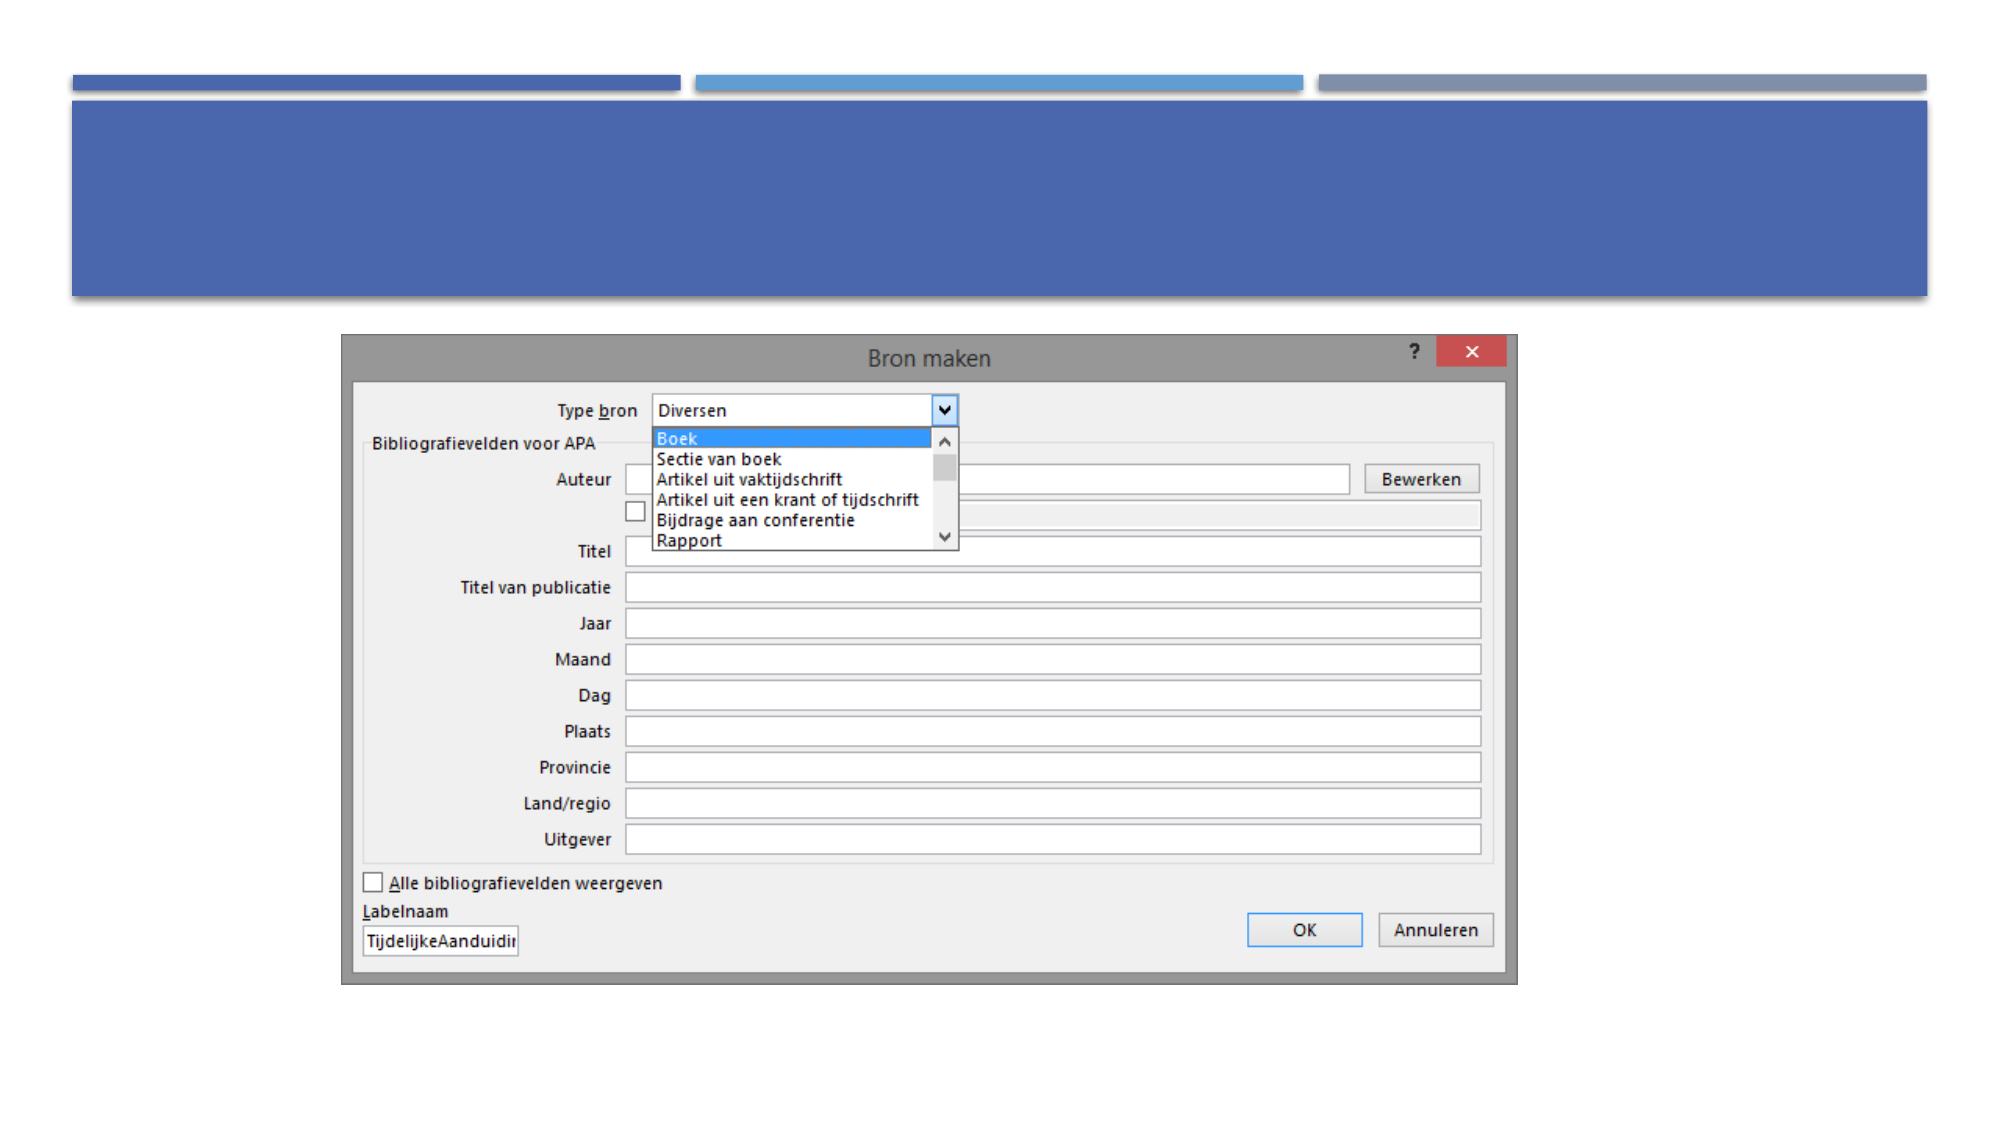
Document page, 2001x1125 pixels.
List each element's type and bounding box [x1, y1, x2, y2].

picture [340, 333, 1519, 985]
